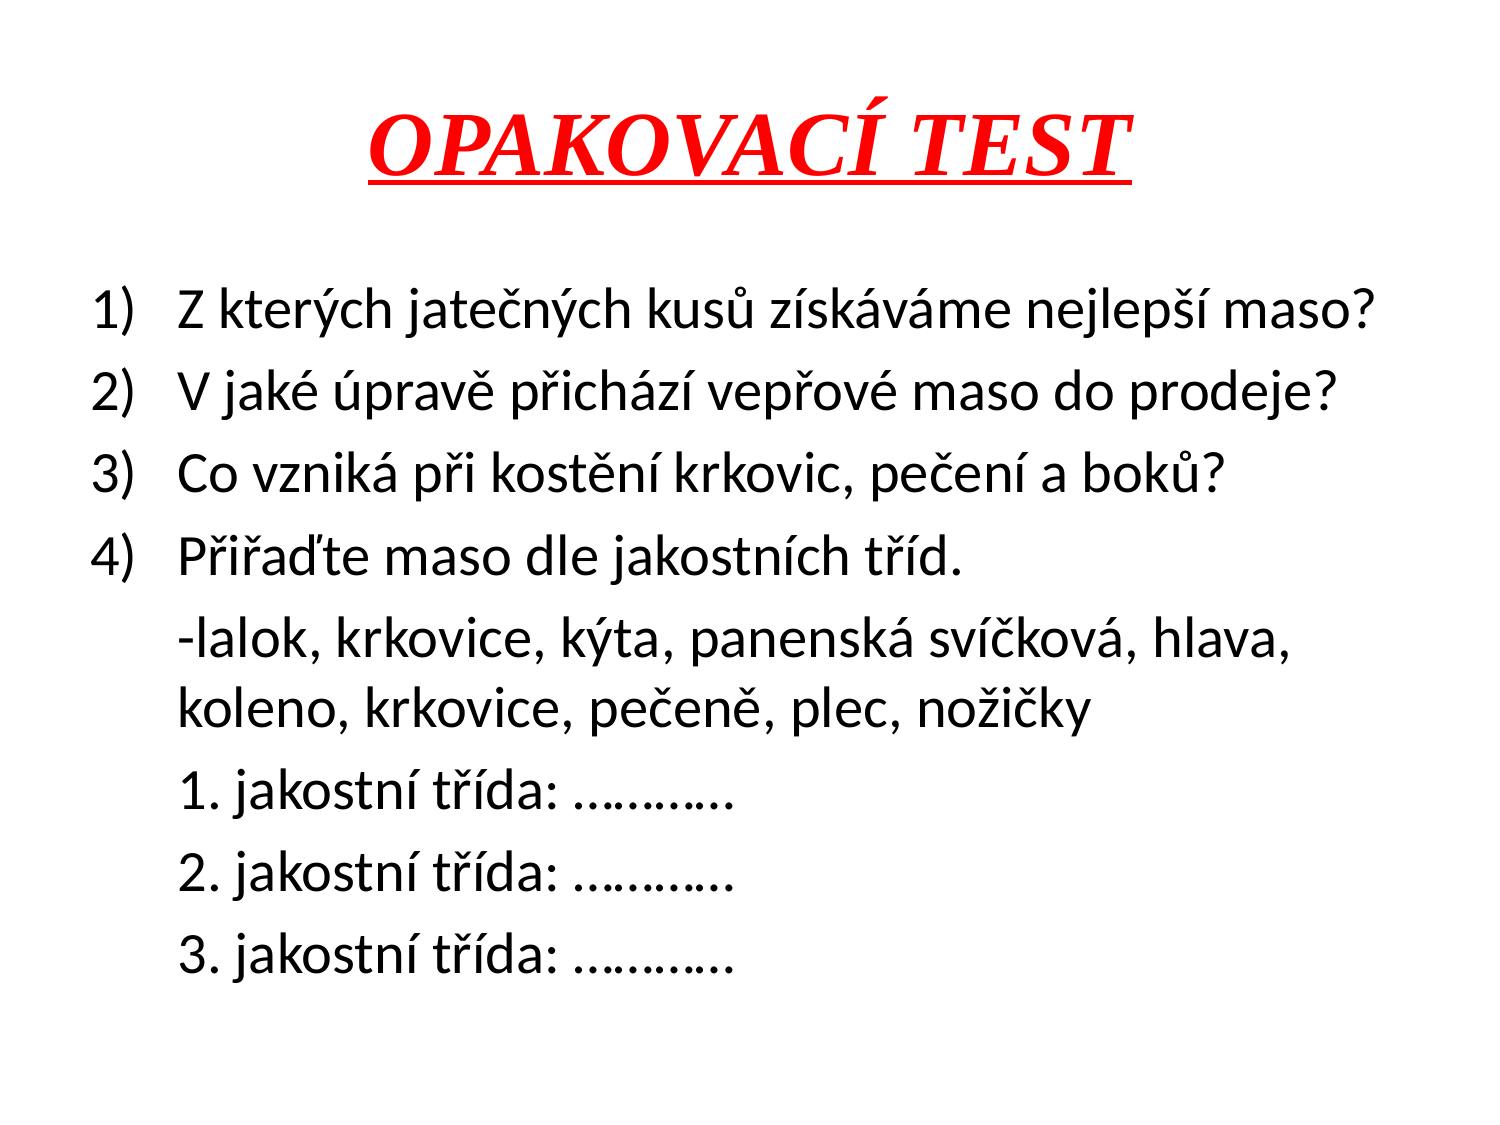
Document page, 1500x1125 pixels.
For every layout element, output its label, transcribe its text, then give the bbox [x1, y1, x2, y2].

title OPAKOVACÍ TEST [75, 45, 1425, 233]
list Z kterých jatečných kusů získáváme nejlepší maso? V jaké úpravě přichází vepřové maso do prodeje? Co vzniká při kostění krkovic, pečení a boků? Přiřaďte maso dle jakostních tříd. -lalok, krkovice, kýta, panenská svíčková, hlava, koleno, krkovice, pečeně, plec, nožičky 1. jakostní třída: ………… 2. jakostní třída: ………… 3. jakostní třída: ………… [75, 262, 1425, 1005]
